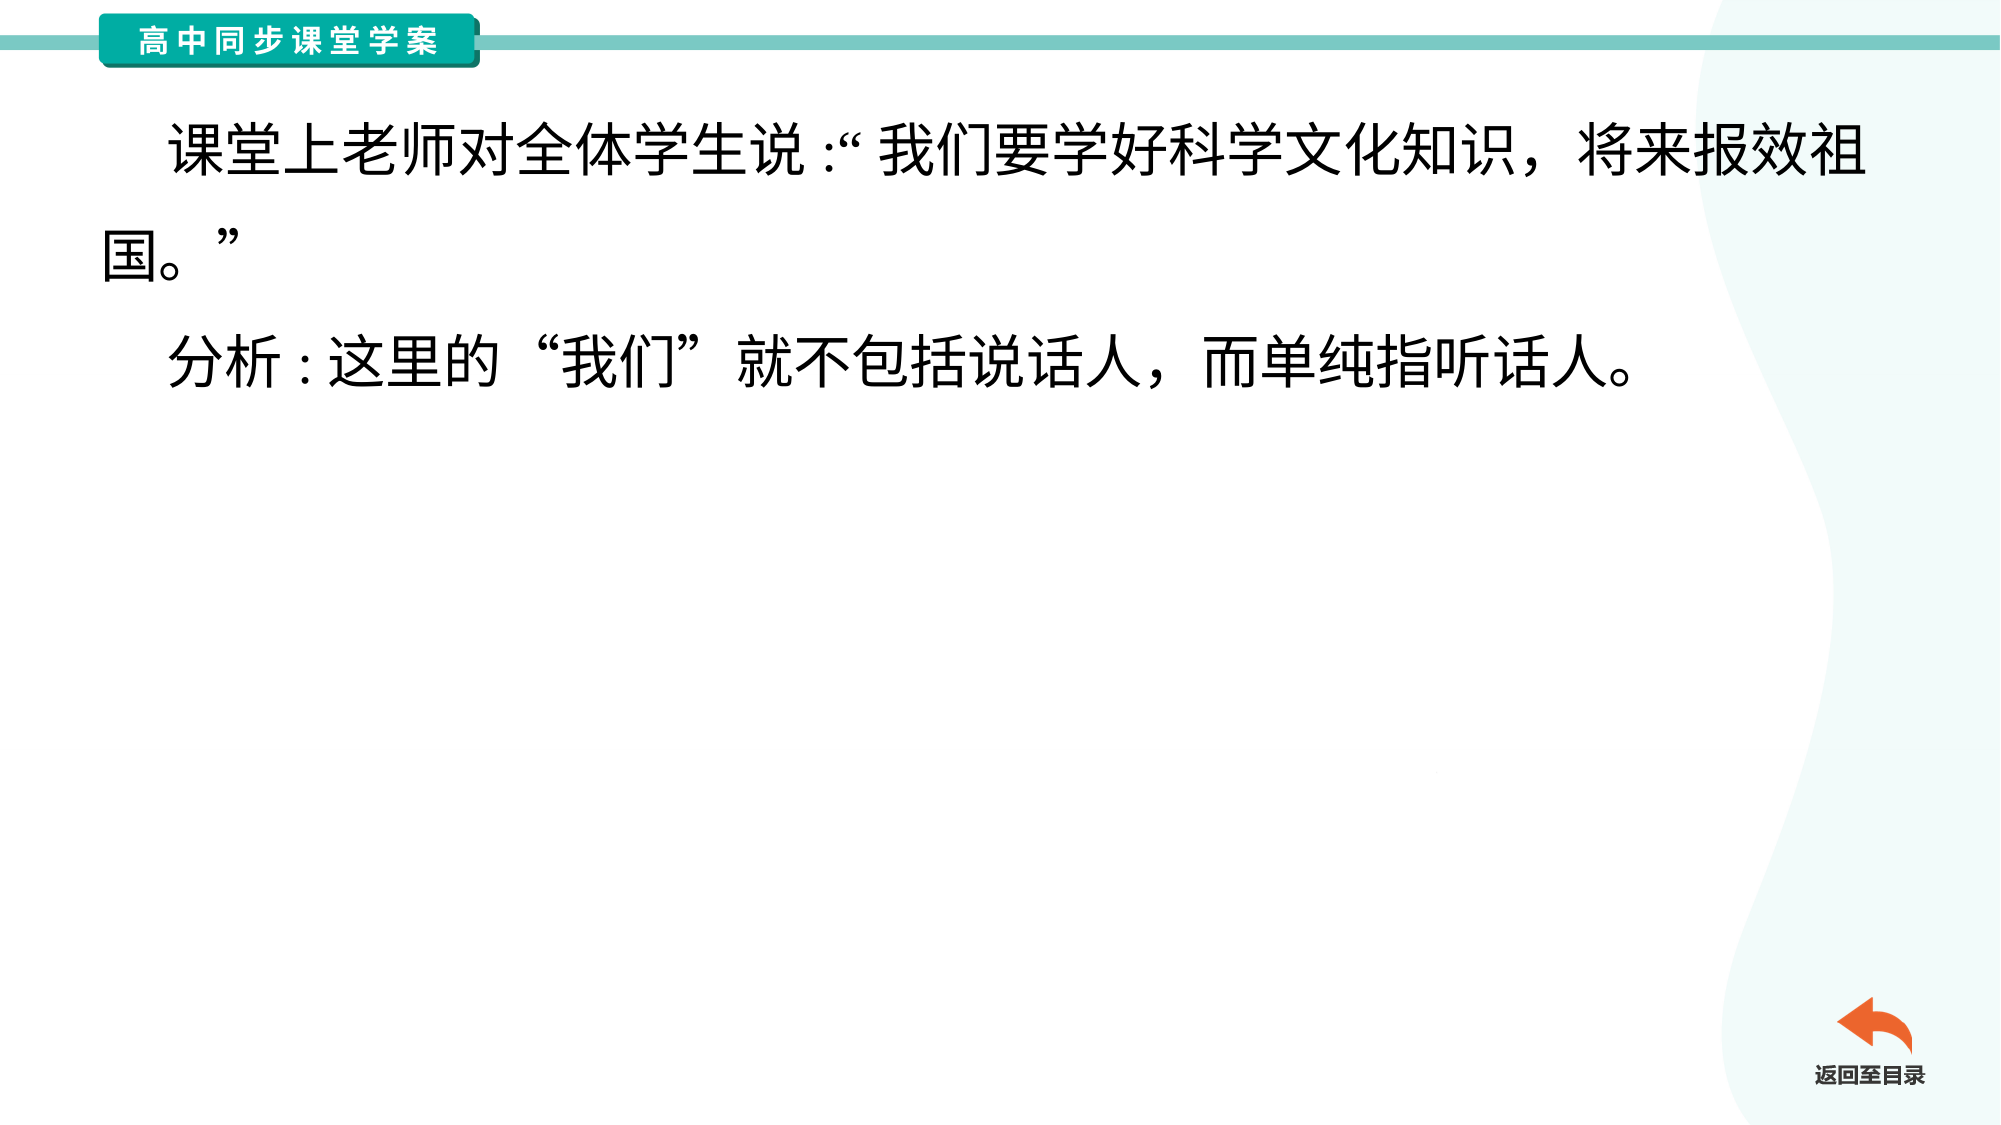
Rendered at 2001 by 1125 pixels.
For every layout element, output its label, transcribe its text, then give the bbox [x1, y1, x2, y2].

picture [0, 0, 2000, 1125]
text_box 课堂上老师对全体学生说:“我们要学好科学文化知识，将来报效祖 国。” 分析:这里的“我们”就不包括说话人，而单纯指听话人。 [100, 76, 1899, 396]
